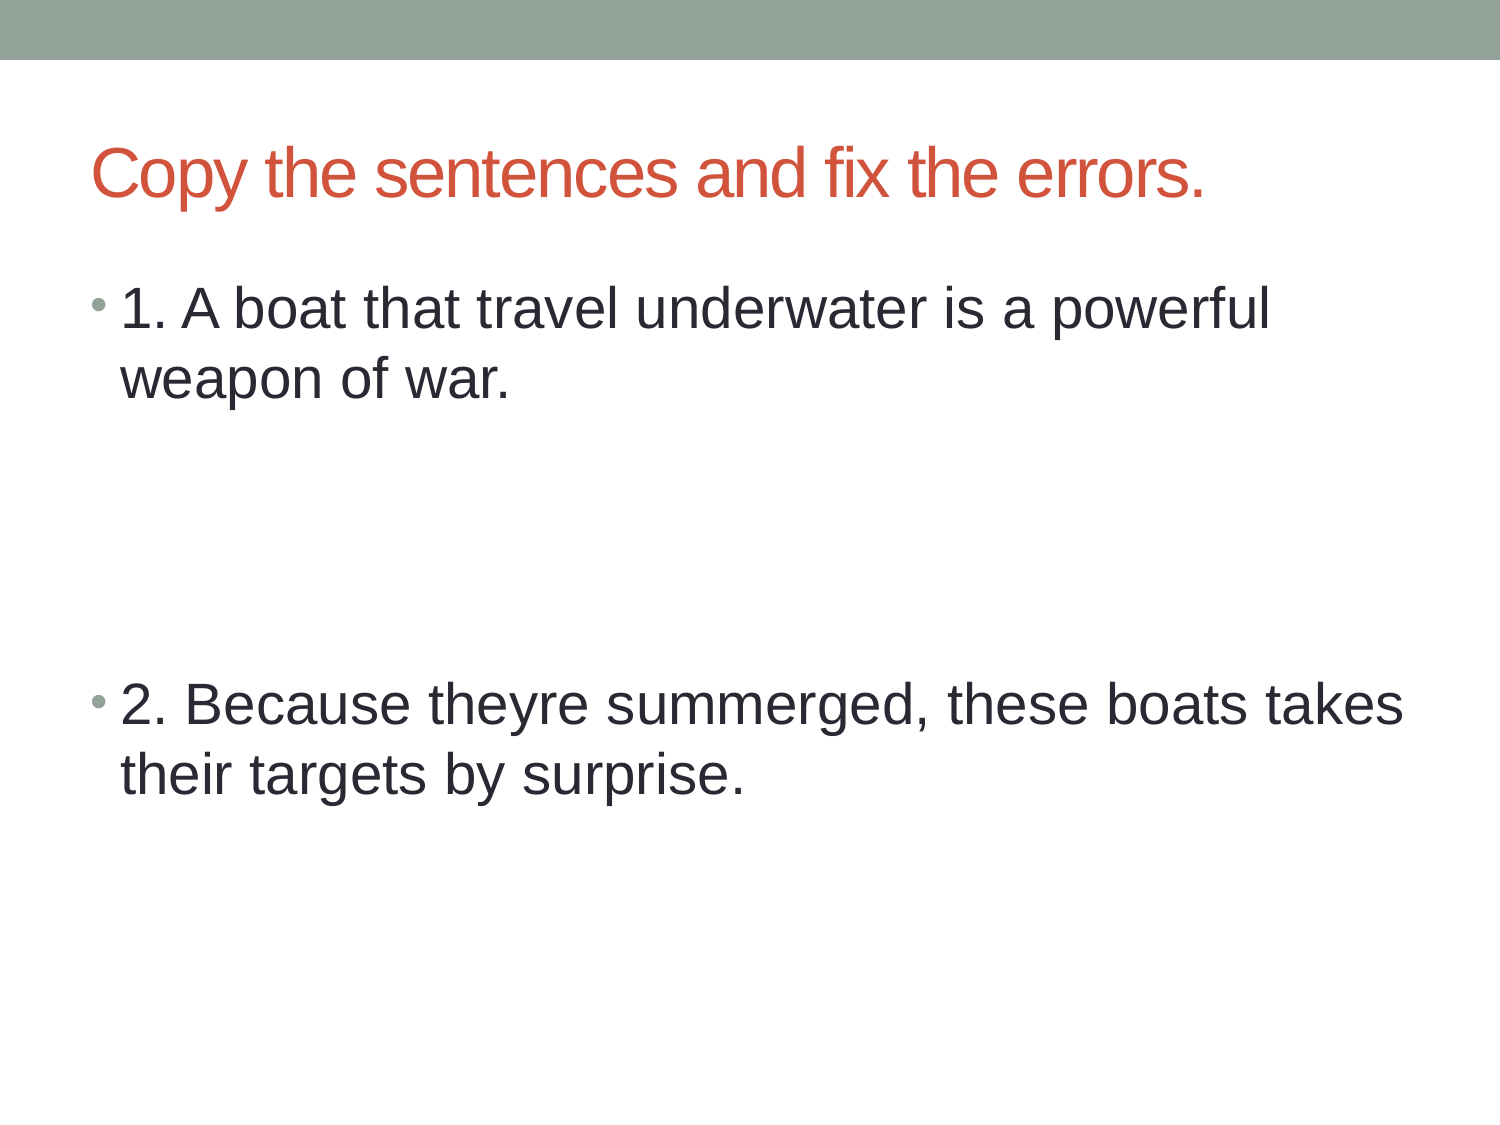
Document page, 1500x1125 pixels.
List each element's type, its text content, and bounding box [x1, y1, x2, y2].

title Copy the sentences and fix the errors. [75, 87, 1425, 250]
list 1. A boat that travel underwater is a powerful weapon of war. 2. Because theyre summerged, these boats takes their targets by surprise. [75, 262, 1425, 1063]
